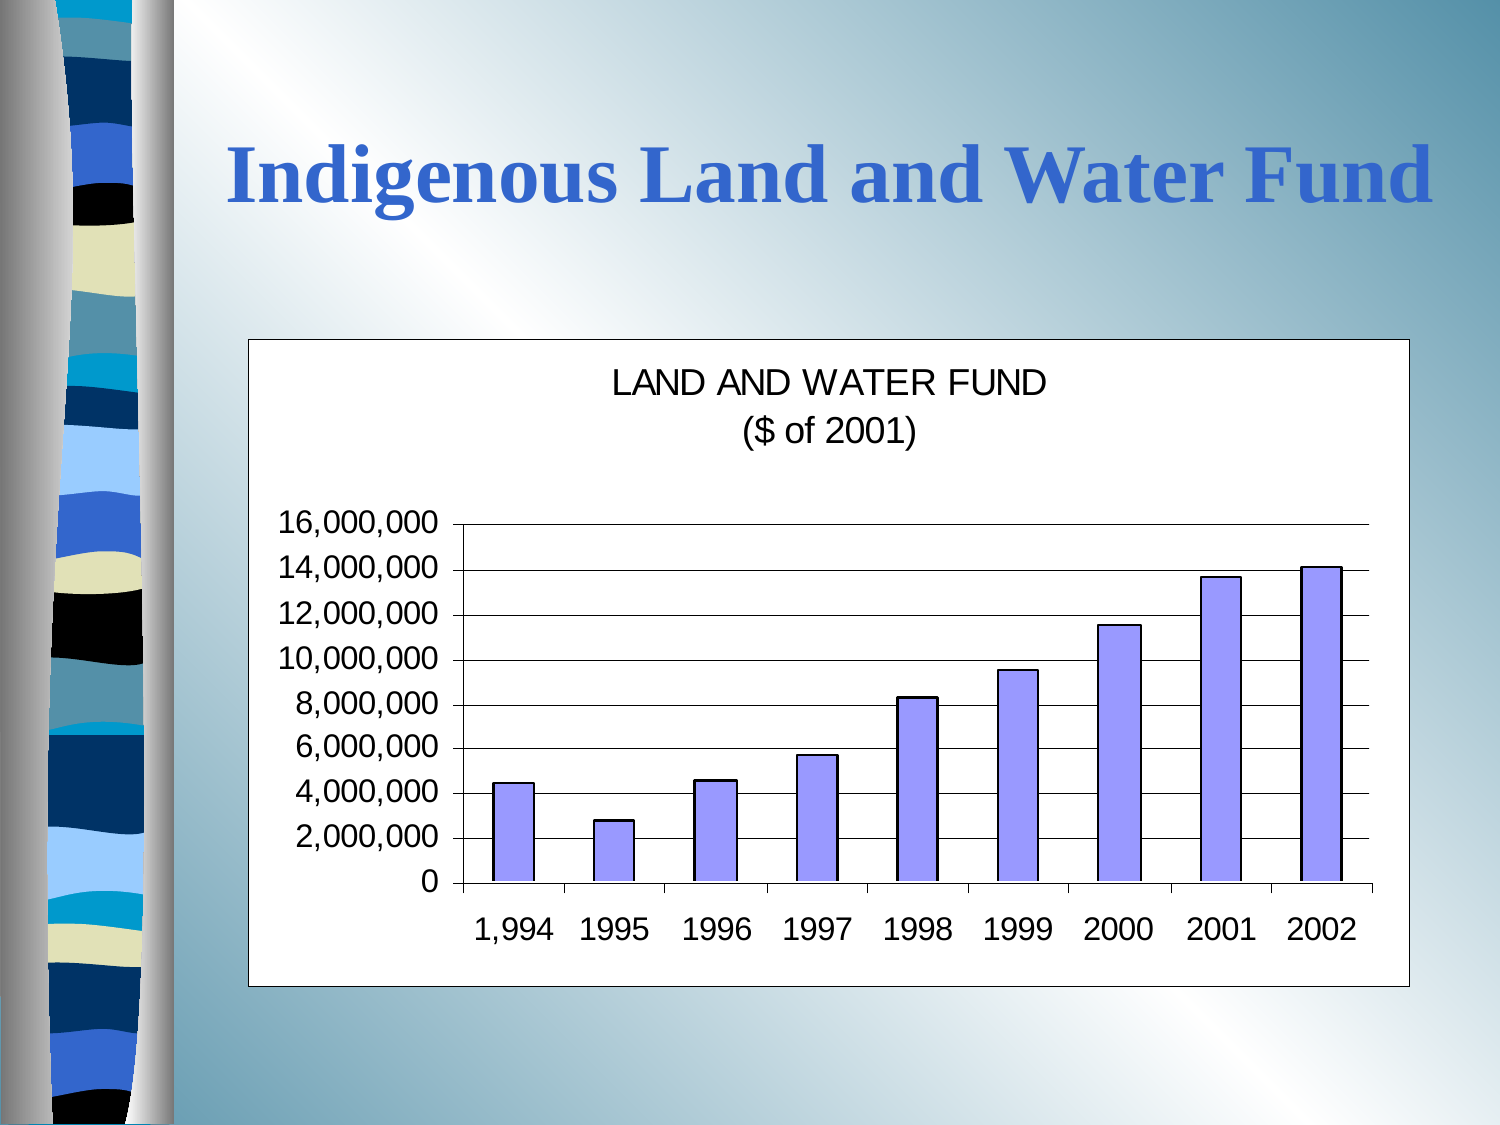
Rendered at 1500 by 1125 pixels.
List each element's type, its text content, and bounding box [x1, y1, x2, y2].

title Indigenous Land and Water Fund [192, 74, 1468, 263]
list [234, 325, 1425, 999]
